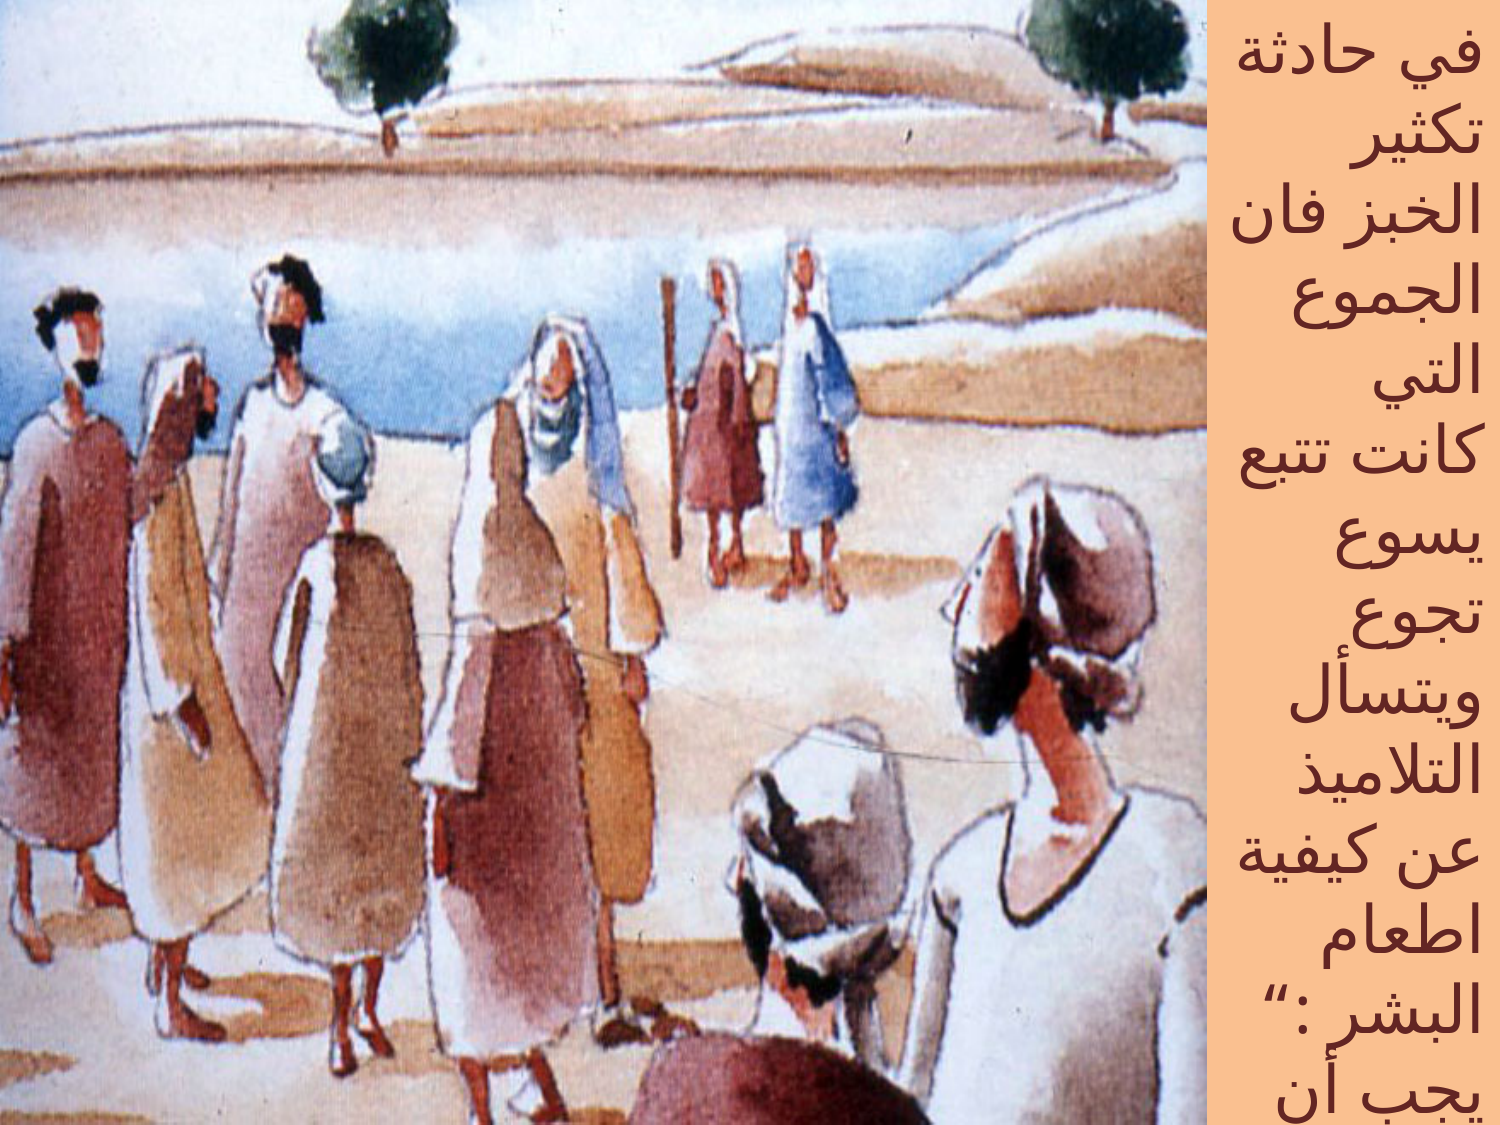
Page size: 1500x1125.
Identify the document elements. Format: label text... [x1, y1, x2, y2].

picture [0, 0, 1208, 1125]
text_box في حادثة تكثير الخبز فان الجموع التي كانت تتبع يسوع تجوع ويتسأل التلاميذ عن كيفية اطعام البشر :“ يجب أن نشتري خبز بمائتي قطعة نقدية“ [1209, 0, 1500, 1125]
